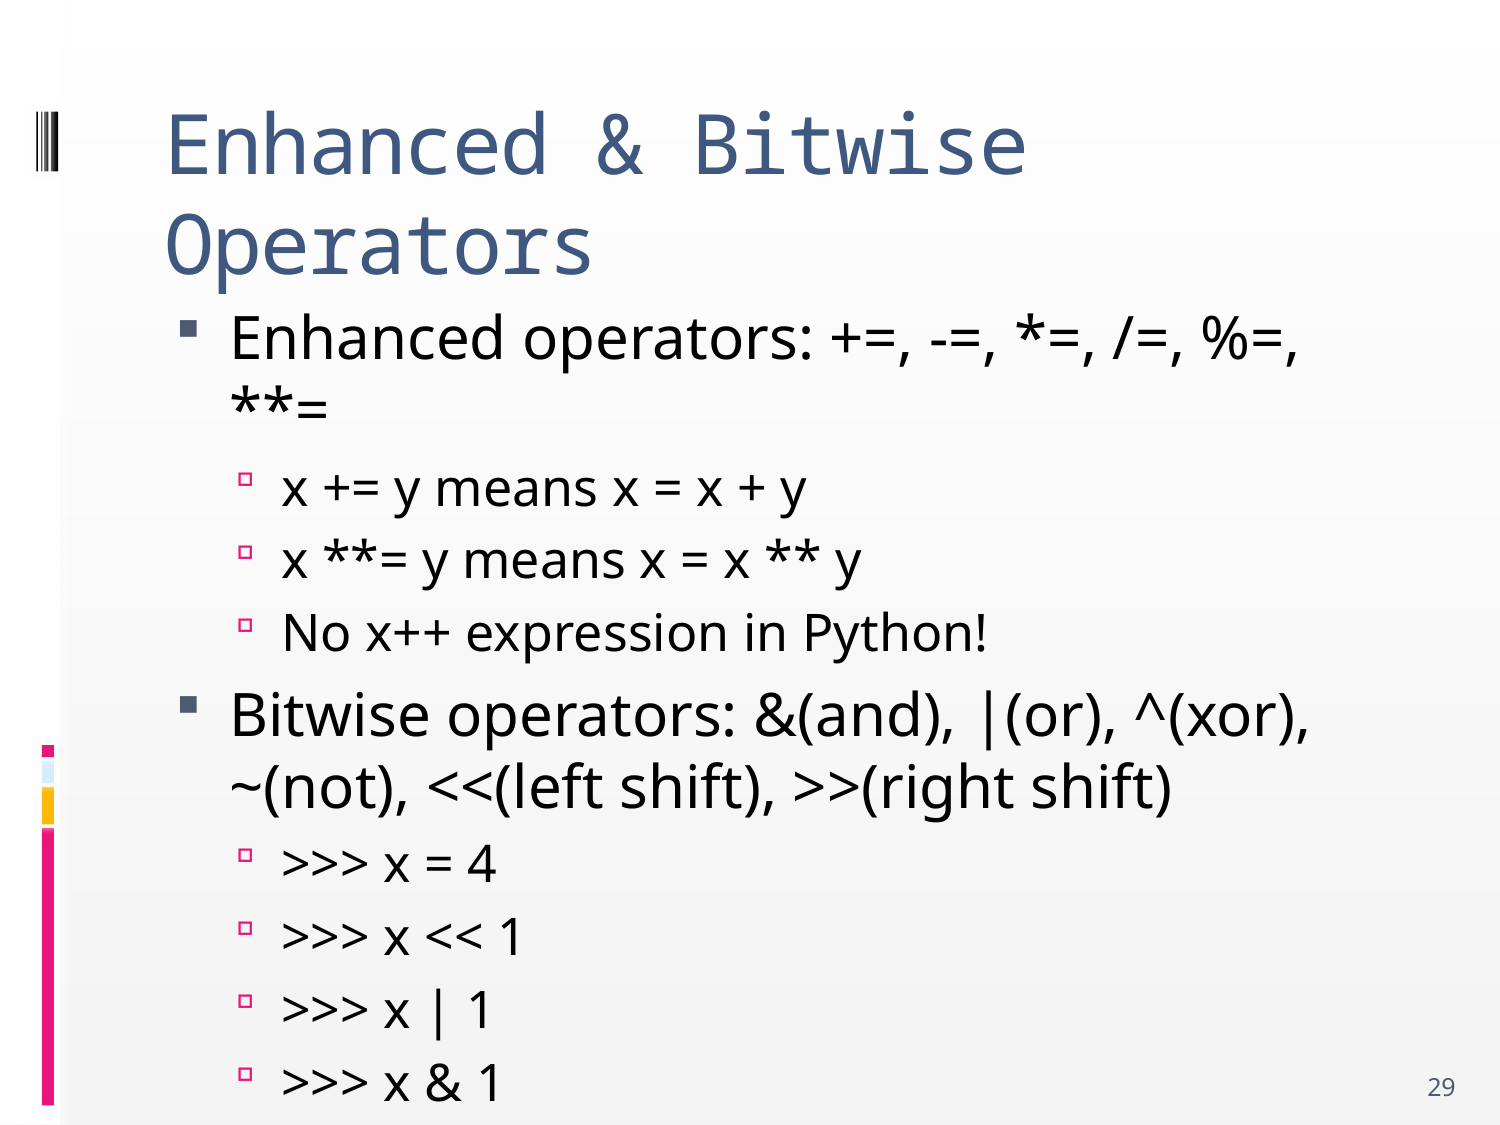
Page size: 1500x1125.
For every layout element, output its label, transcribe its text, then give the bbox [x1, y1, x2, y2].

title Enhanced & Bitwise Operators [150, 83, 1425, 234]
slide_number 29 [1412, 1052, 1488, 1113]
list Enhanced operators: +=, -=, *=, /=, %=, **= x += y means x = x + y x **= y means x = x ** y No x++ expression in Python! Bitwise operators: &(and), |(or), ^(xor), ~(not), <<(left shift), >>(right shift) >>> x = 4 >>> x << 1 >>> x | 1 >>> x & 1 [150, 292, 1425, 1125]
